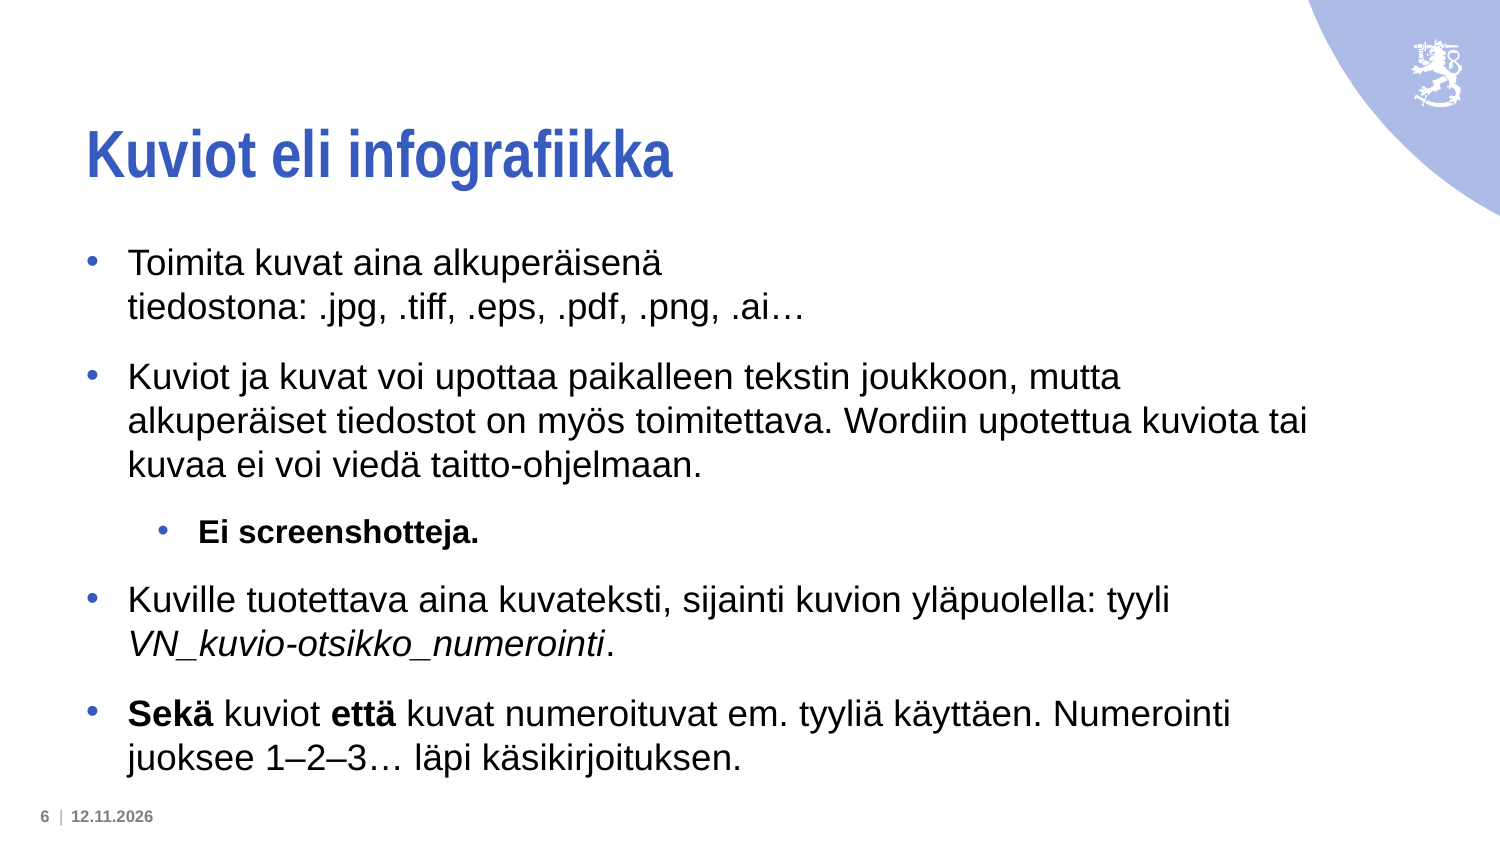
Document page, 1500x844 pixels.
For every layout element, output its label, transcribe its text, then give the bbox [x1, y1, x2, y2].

list Toimita kuvat aina alkuperäisenä tiedostona: .jpg, .tiff, .eps, .pdf, .png, .ai… Kuviot ja kuvat voi upottaa paikalleen tekstin joukkoon, mutta alkuperäiset tiedostot on myös toimitettava. Wordiin upotettua kuviota tai kuvaa ei voi viedä taitto-ohjelmaan. Ei screenshotteja. Kuville tuotettava aina kuvateksti, sijainti kuvion yläpuolella: tyyli VN_kuvio-otsikko_numerointi. Sekä kuviot että kuvat numeroituvat em. tyyliä käyttäen. Numerointi juoksee 1‒2‒3… läpi käsikirjoituksen. [70, 231, 1341, 788]
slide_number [70, 799, 184, 833]
slide_number 6 | [0, 799, 67, 833]
title Kuviot eli infografiikka [70, 38, 1341, 199]
